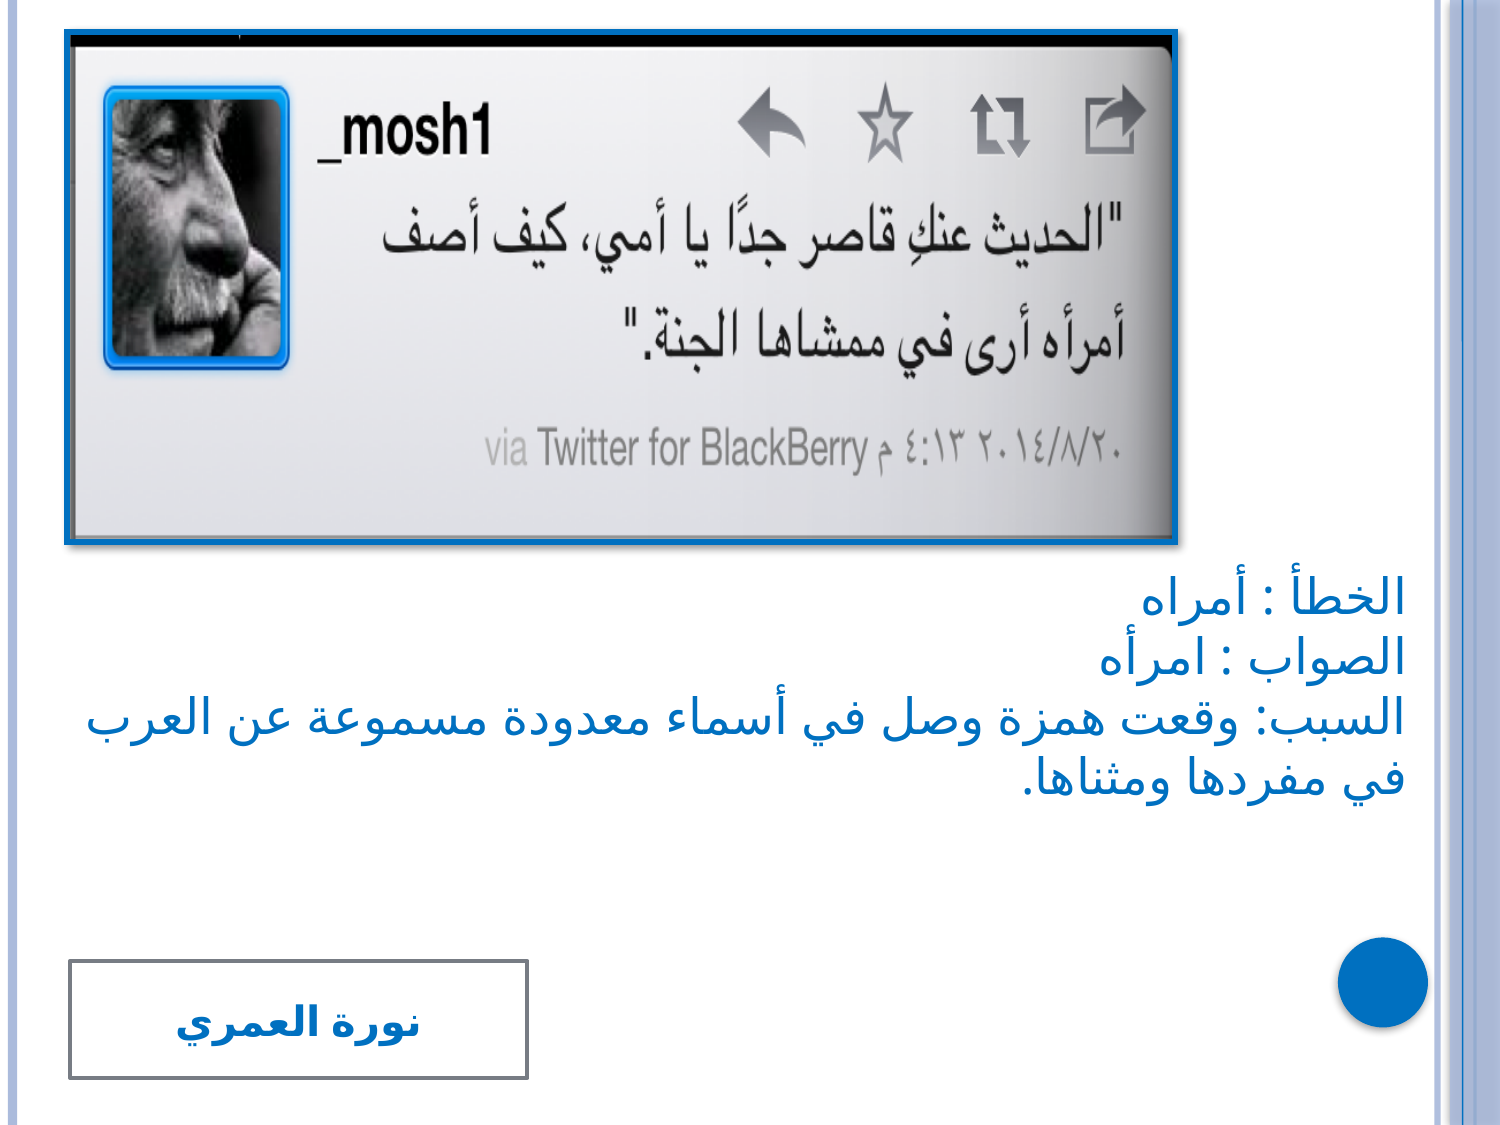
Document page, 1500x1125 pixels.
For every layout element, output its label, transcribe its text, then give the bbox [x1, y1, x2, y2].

picture [69, 34, 1173, 540]
text_box نورة العمري [68, 959, 529, 1080]
list الخطأ : أمراه الصواب : امرأه السبب: وقعت همزة وصل في أسماء معدودة مسموعة عن العرب في مفردها ومثناها. [58, 358, 1423, 1011]
